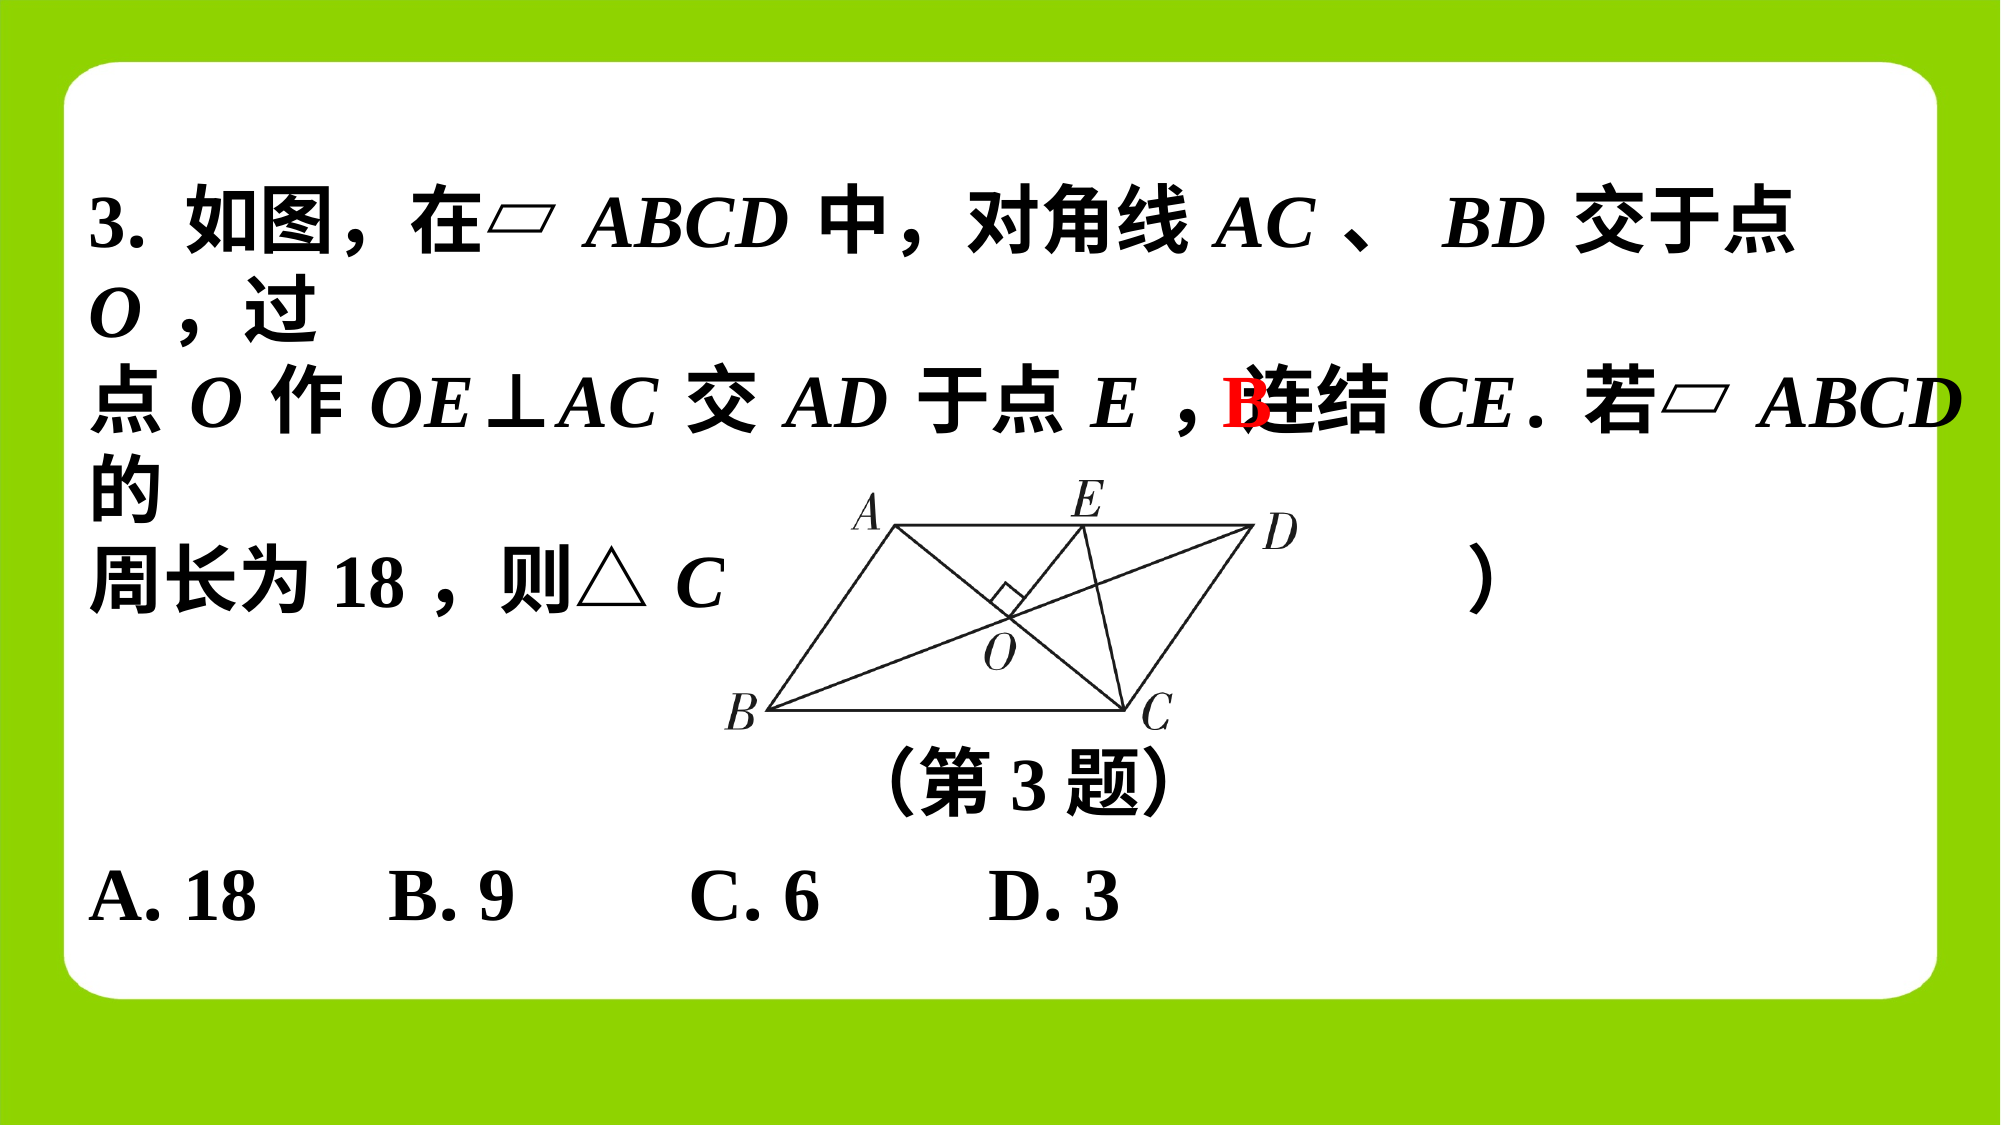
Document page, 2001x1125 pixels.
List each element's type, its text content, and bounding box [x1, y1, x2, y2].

text_box B [1207, 345, 1288, 451]
picture [0, 0, 2001, 1125]
text_box 3. 如图，在▱ABCD中，对角线AC、BD交于点O，过 点O作OE⊥AC交AD于点E，连结CE. 若▱ABCD的 周长为18，则△CDE的周长为（ B ） [88, 172, 1974, 446]
text_box A. 18 B. 9 C. 6 D. 3 [88, 845, 1974, 989]
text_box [724, 480, 1297, 827]
